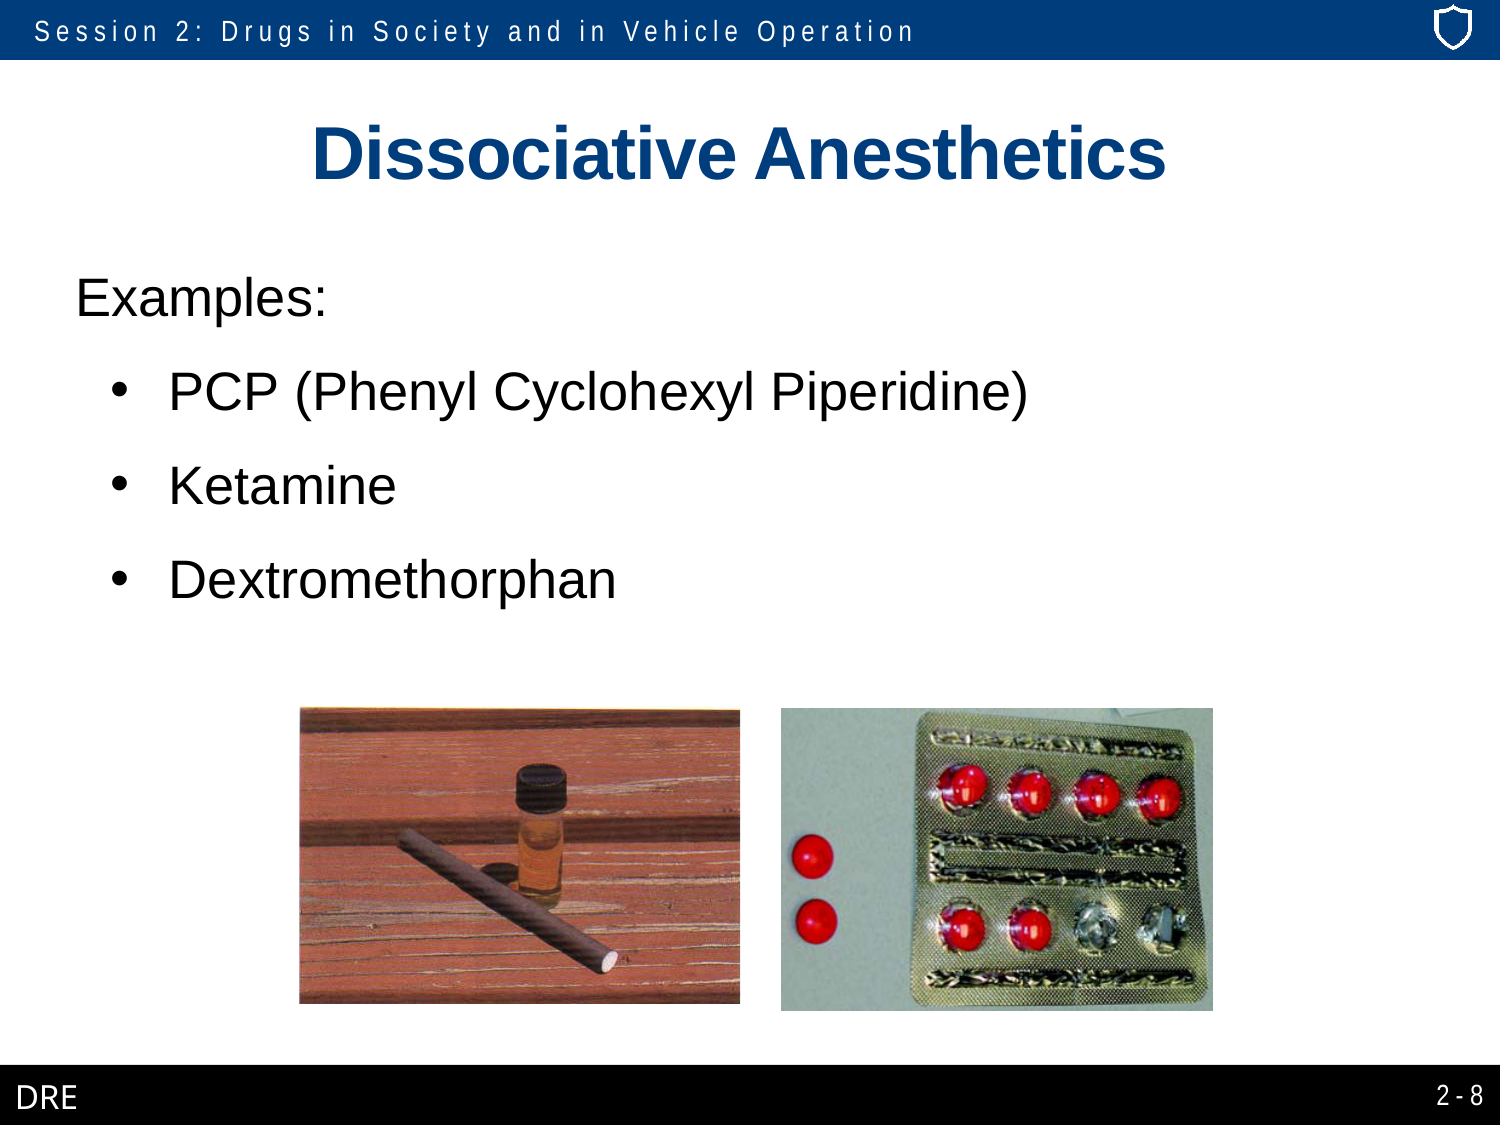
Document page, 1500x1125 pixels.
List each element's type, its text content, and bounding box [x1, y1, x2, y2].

picture [1434, 4, 1472, 50]
title Dissociative Anesthetics [75, 75, 1425, 225]
list Examples: PCP (Phenyl Cyclohexyl Piperidine) Ketamine Dextromethorphan [75, 254, 1425, 1005]
picture [298, 706, 741, 1004]
picture [781, 708, 1213, 1011]
slide_number 2-8 [1218, 1063, 1499, 1124]
